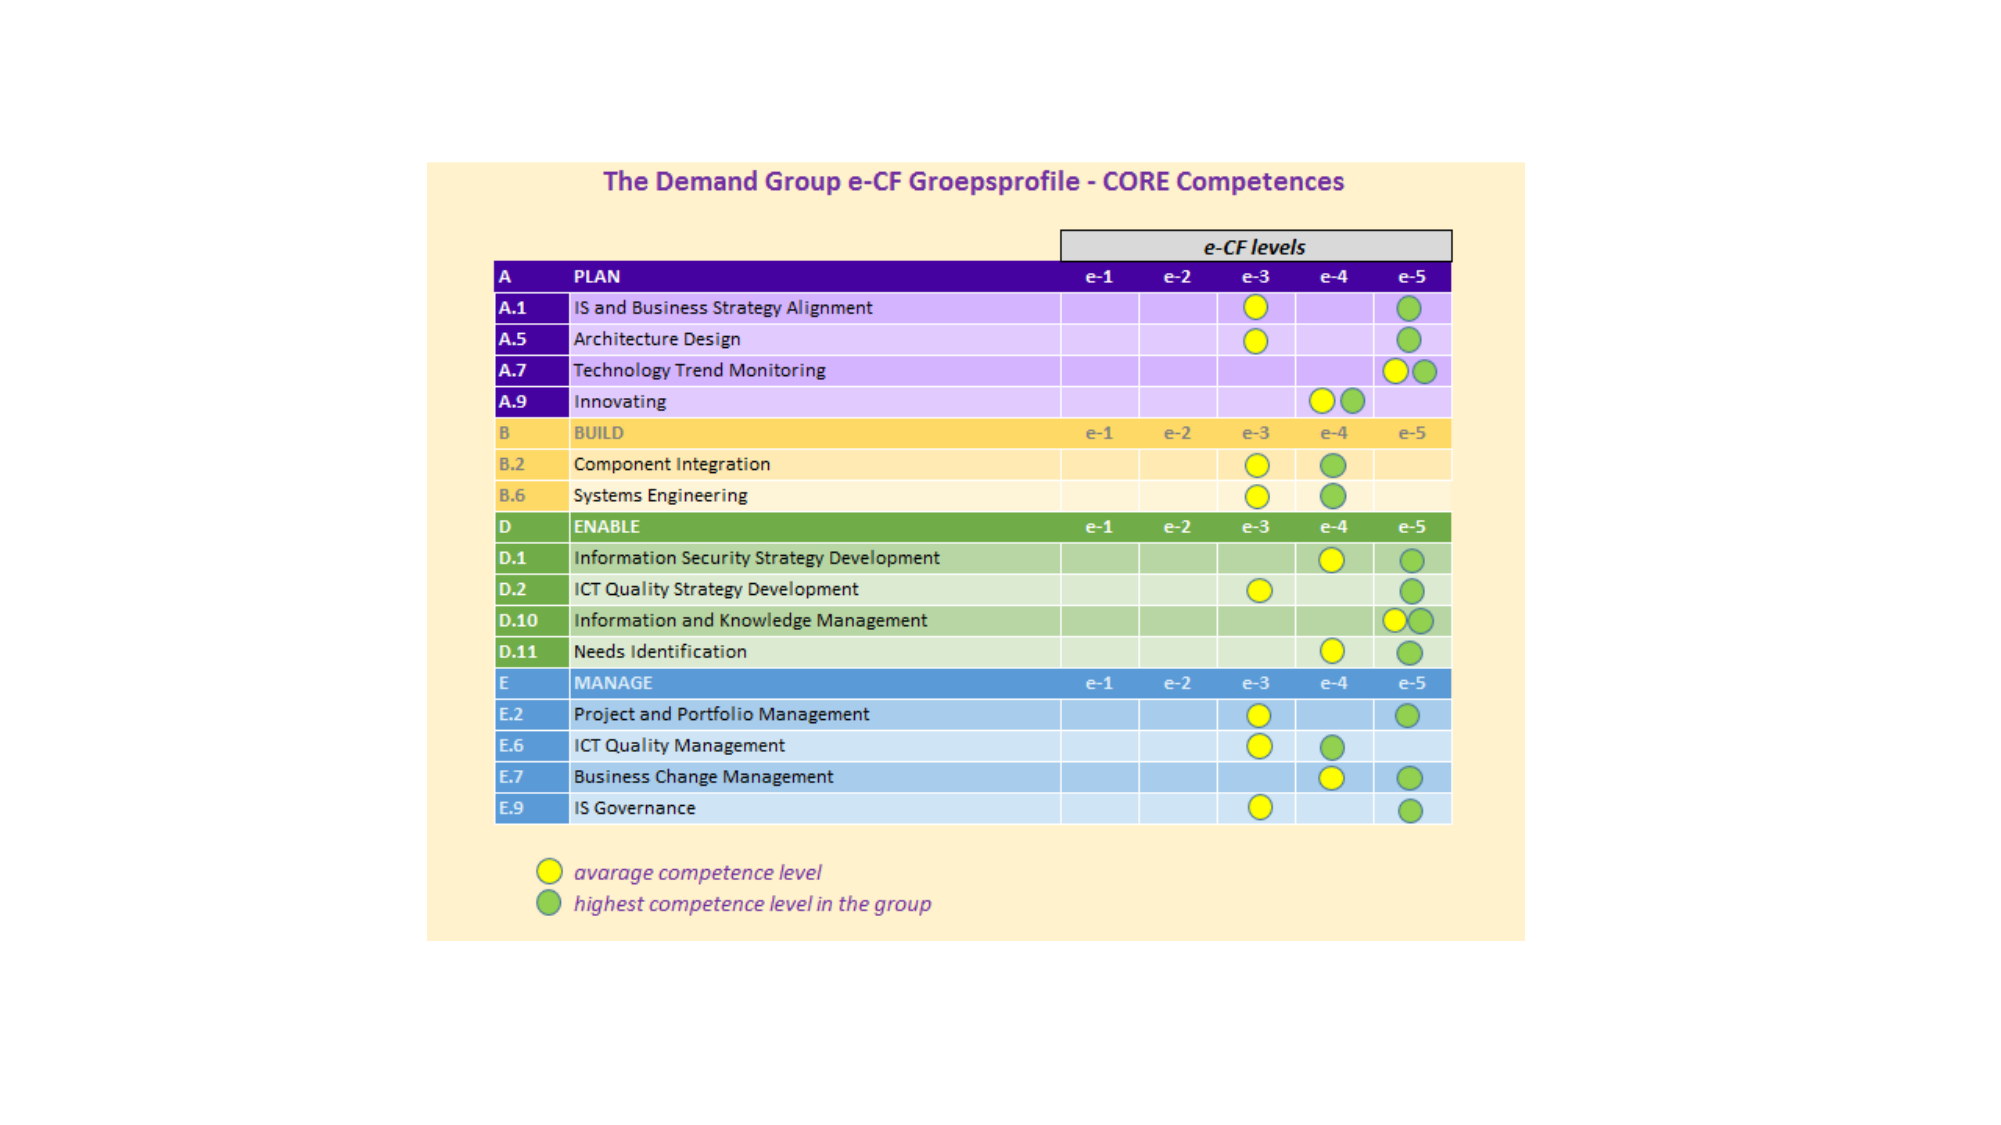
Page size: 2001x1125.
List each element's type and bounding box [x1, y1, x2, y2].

picture [427, 161, 1525, 941]
